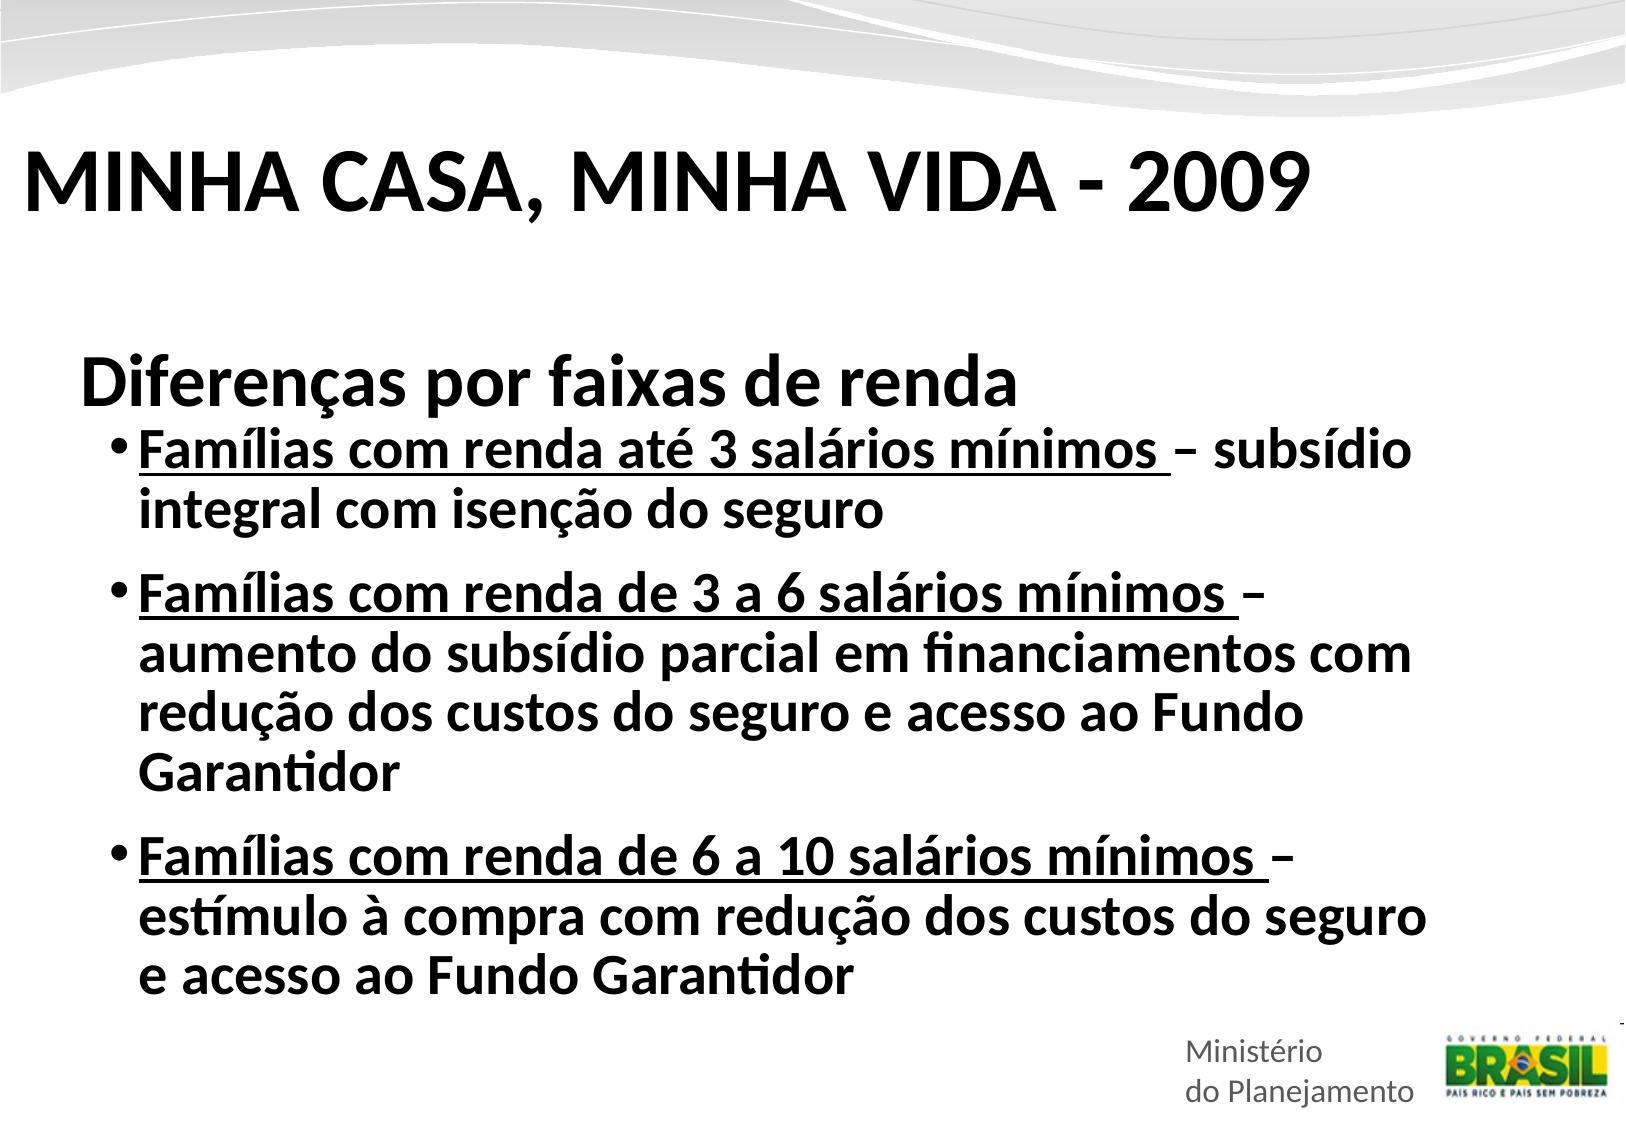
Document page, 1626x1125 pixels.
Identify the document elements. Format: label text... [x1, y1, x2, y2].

text_box Diferenças por faixas de renda Famílias com renda até 3 salários mínimos – subsídio integral com isenção do seguro Famílias com renda de 3 a 6 salários mínimos – aumento do subsídio parcial em financiamentos com redução dos custos do seguro e acesso ao Fundo Garantidor Famílias com renda de 6 a 10 salários mínimos – estímulo à compra com redução dos custos do seguro e acesso ao Fundo Garantidor [65, 267, 1474, 1099]
text_box MINHA CASA, MINHA VIDA - 2009 [7, 125, 1625, 239]
picture [1437, 1023, 1624, 1110]
